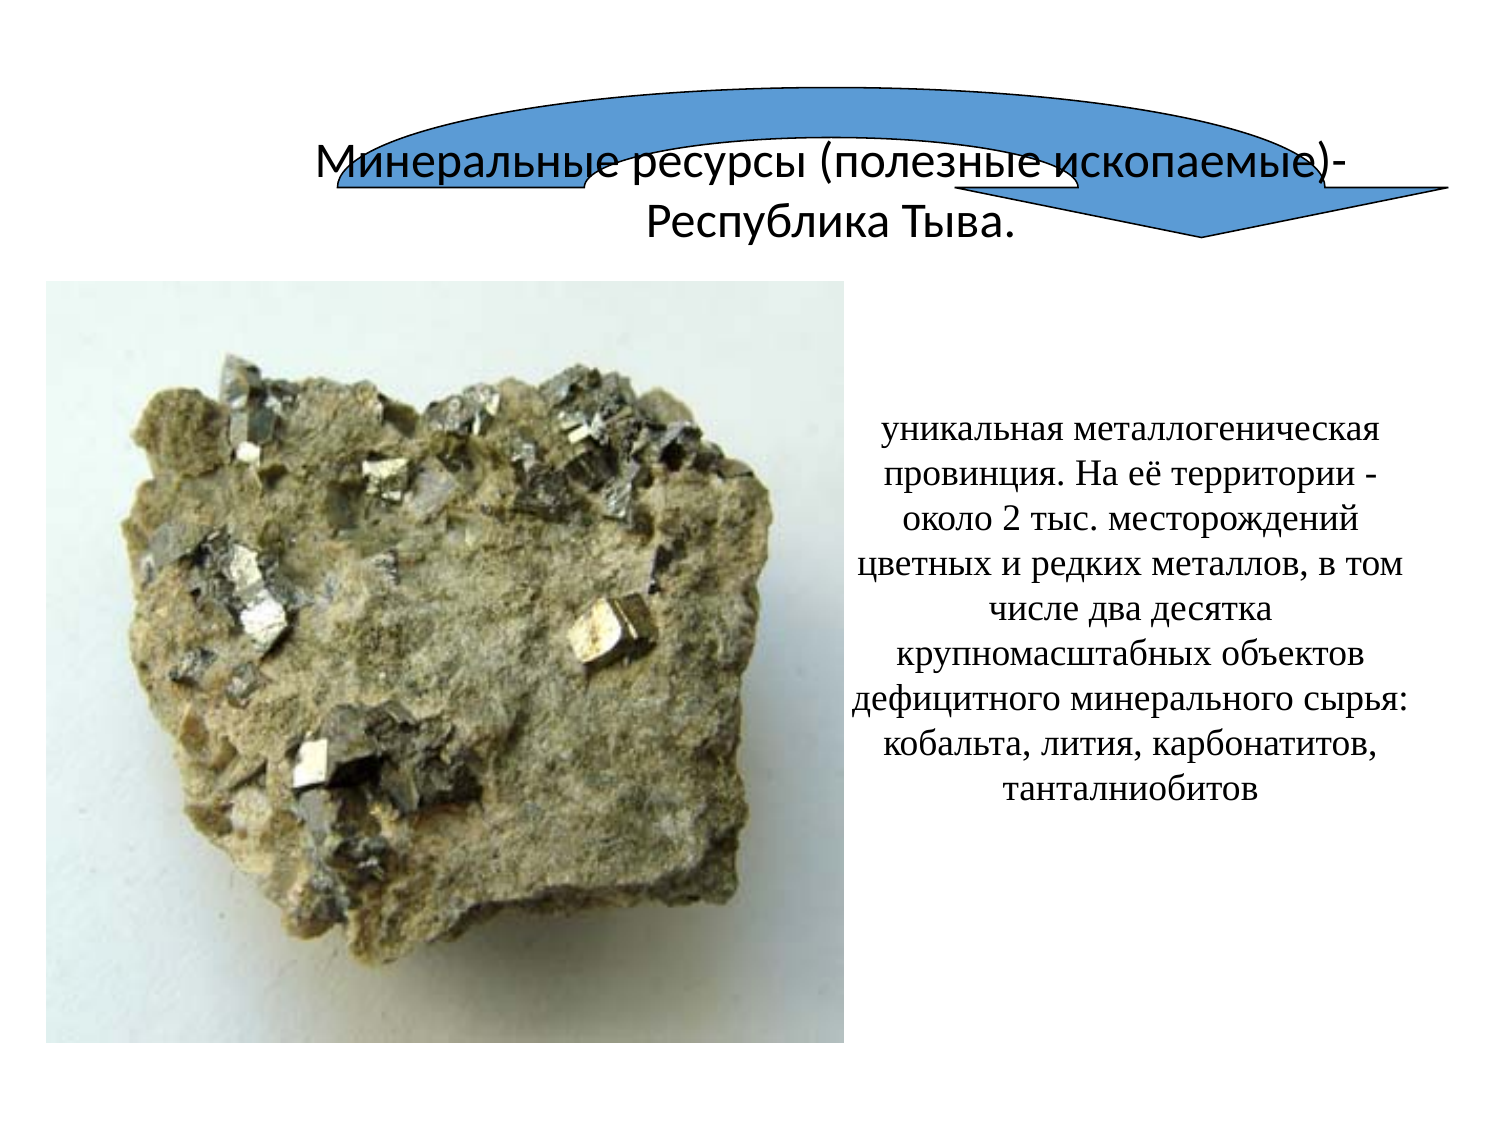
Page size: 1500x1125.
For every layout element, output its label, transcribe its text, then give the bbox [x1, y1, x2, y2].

text_box уникальная металлогеническая провинция. На её территории - около 2 тыс. месторождений цветных и редких металлов, в том числе два десятка крупномасштабных объектов дефицитного минерального сырья: кобальта, лития, карбонатитов, танталниобитов [844, 395, 1430, 816]
text_box Минеральные ресурсы (полезные ископаемые)- Республика Тыва. [337, 87, 1449, 238]
picture [46, 281, 844, 1043]
